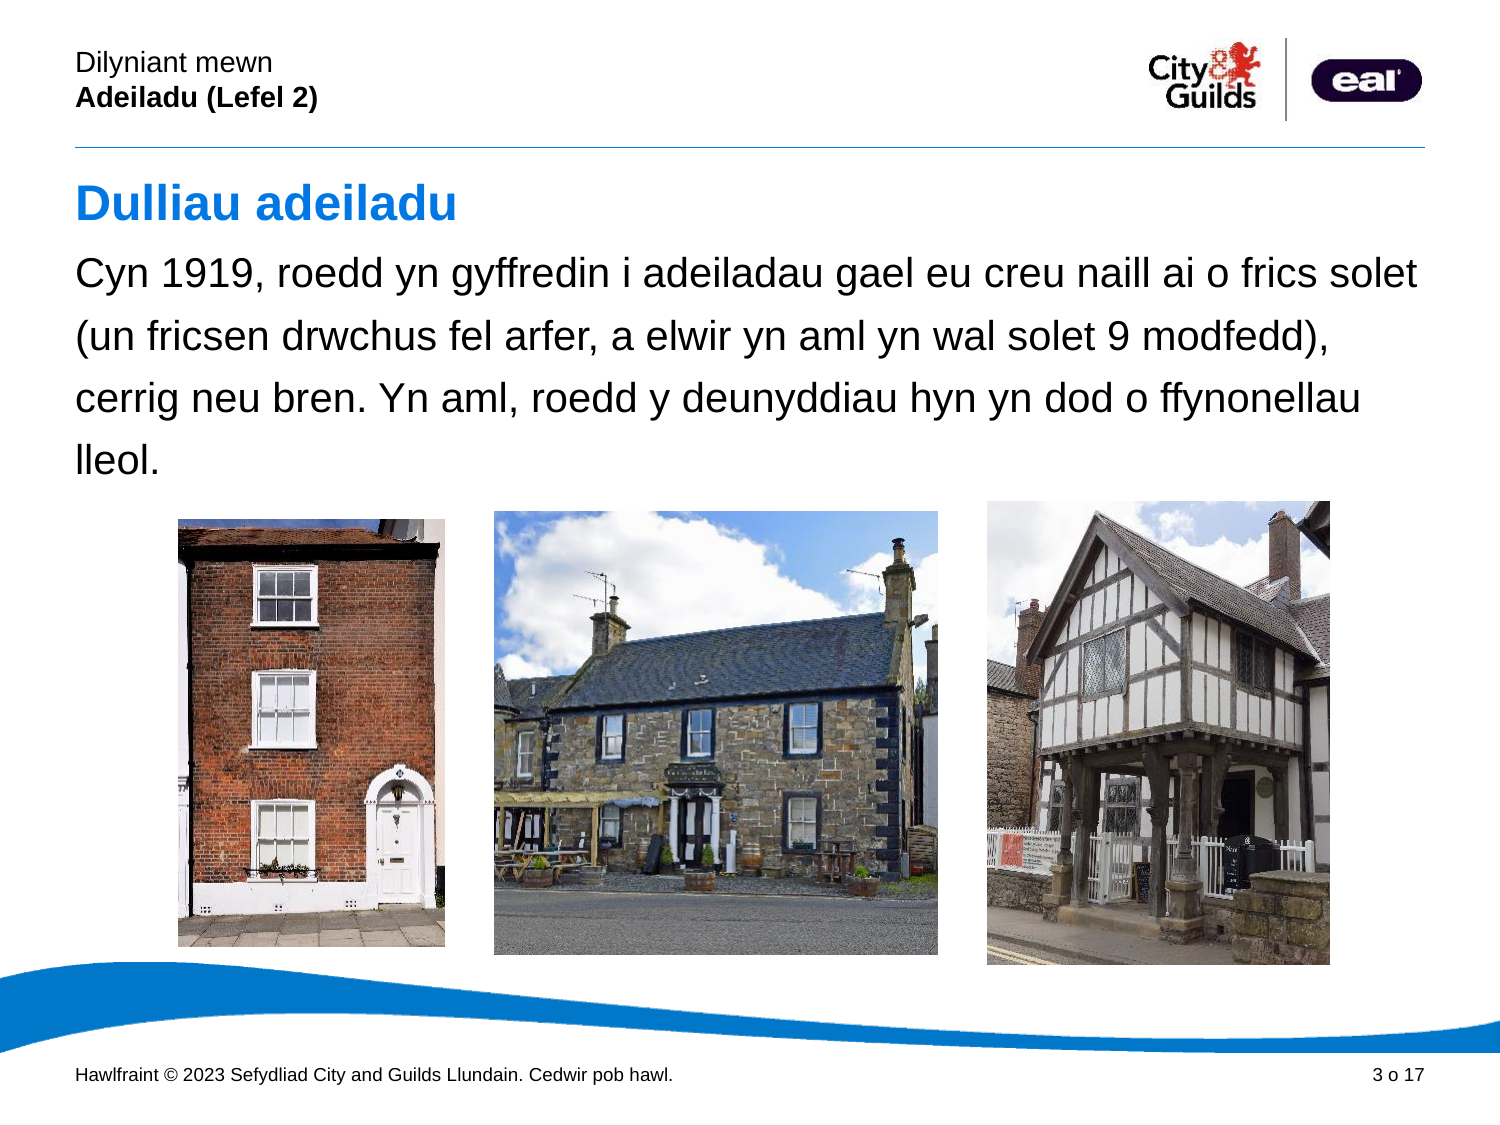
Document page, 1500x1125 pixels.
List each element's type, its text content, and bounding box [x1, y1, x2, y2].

picture [494, 511, 938, 955]
picture [1149, 38, 1422, 121]
list Cyn 1919, roedd yn gyffredin i adeiladau gael eu creu naill ai o frics solet (un fricsen drwchus fel arfer, a elwir yn aml yn wal solet 9 modfedd), cerrig neu bren. Yn aml, roedd y deunyddiau hyn yn dod o ffynonellau lleol. [75, 233, 1425, 467]
title Dulliau adeiladu [75, 170, 1425, 233]
picture [0, 500, 1500, 1053]
picture [177, 518, 446, 947]
